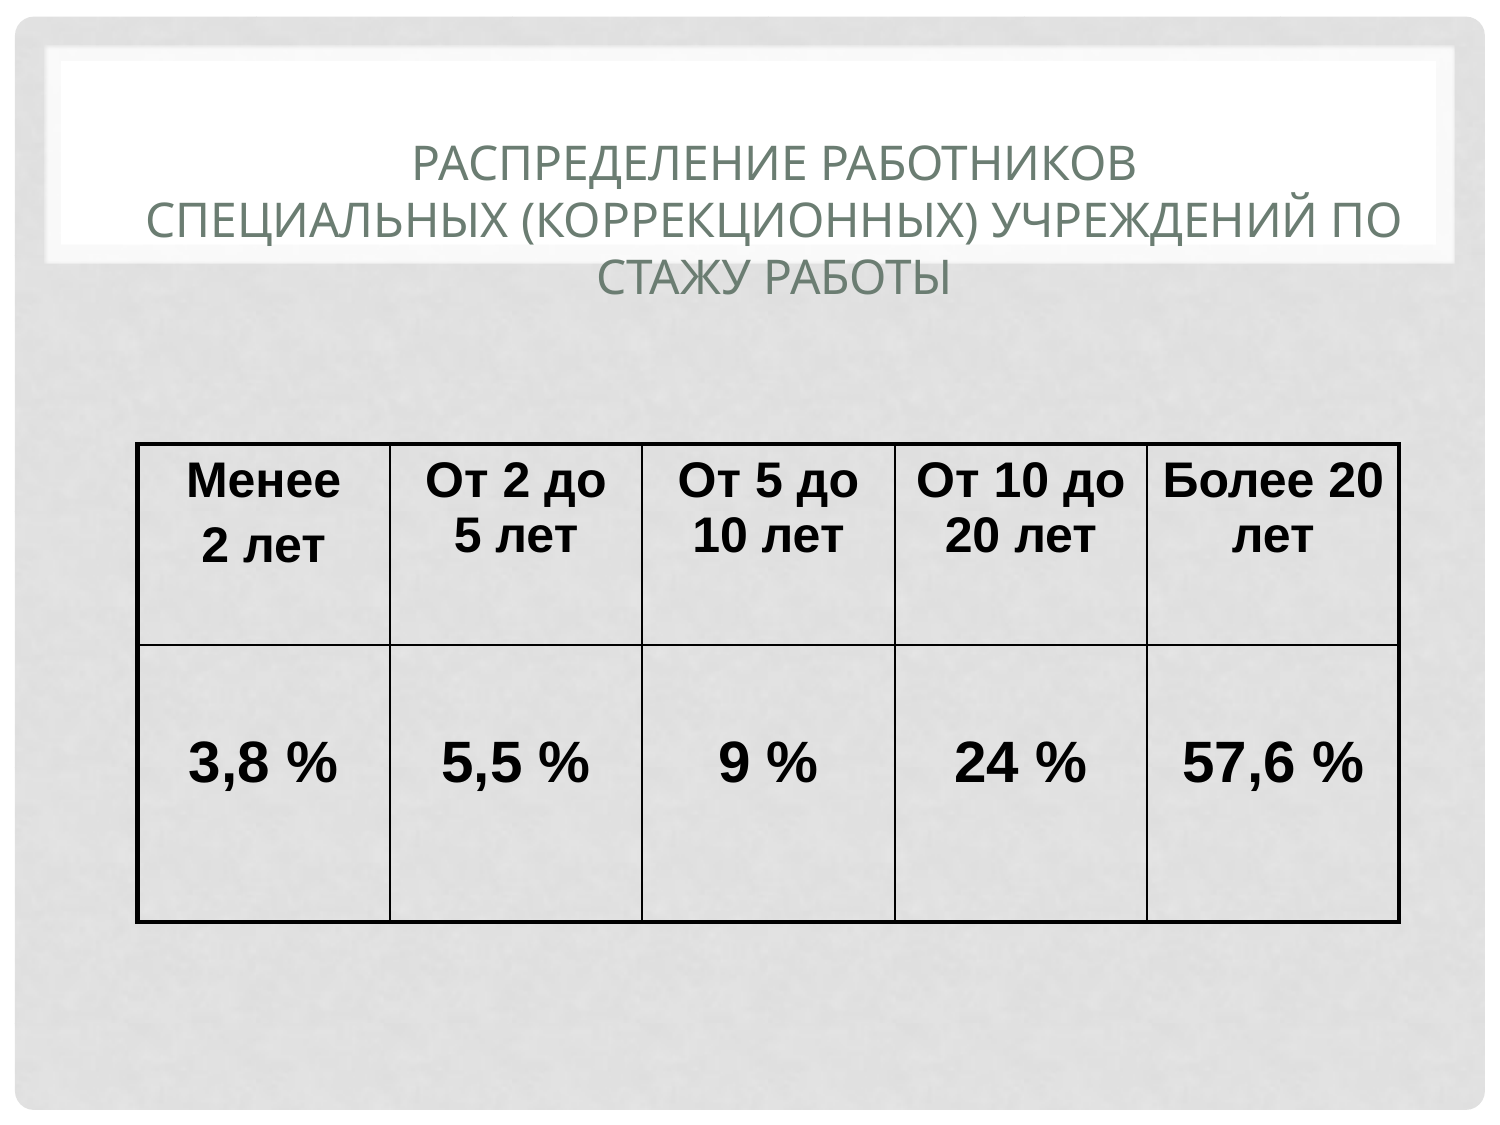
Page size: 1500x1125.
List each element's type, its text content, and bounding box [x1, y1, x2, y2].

table_header Менее 2 лет [140, 446, 389, 644]
title Распределение работников специальных (коррекционных) учреждений по стажу работы [125, 125, 1425, 313]
table_cell 5,5 % [391, 646, 641, 920]
table_header От 10 до 20 лет [896, 446, 1146, 644]
table_cell 57,6 % [1148, 646, 1397, 920]
table_cell 24 % [896, 646, 1146, 920]
table_cell 9 % [643, 646, 894, 920]
table_cell 3,8 % [140, 646, 389, 920]
table_header Более 20 лет [1148, 446, 1397, 644]
table_header От 2 до 5 лет [391, 446, 641, 644]
table_header От 5 до 10 лет [643, 446, 894, 644]
